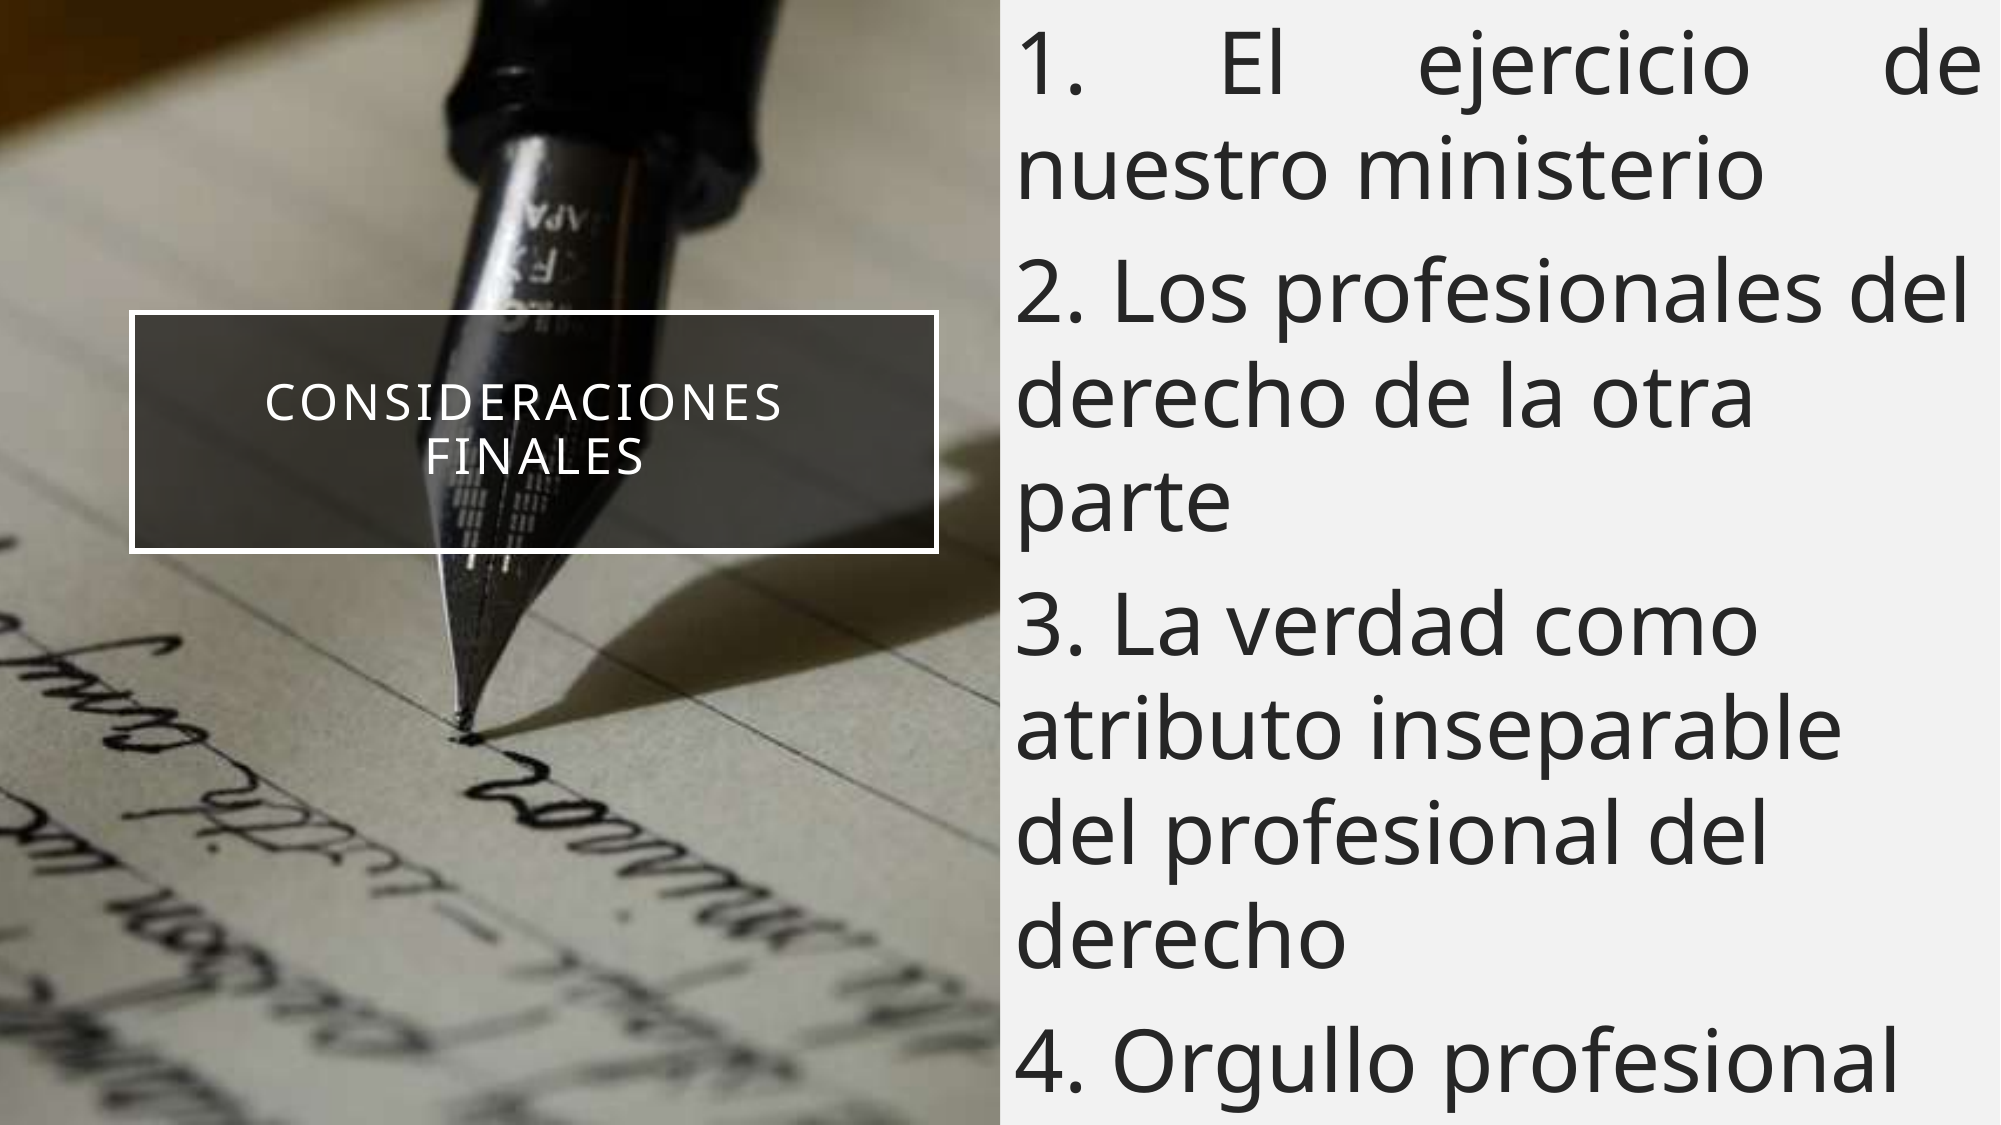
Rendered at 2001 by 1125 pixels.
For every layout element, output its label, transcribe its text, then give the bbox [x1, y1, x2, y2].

picture [0, 0, 1001, 1125]
list 1. El ejercicio de nuestro ministerio 2. Los profesionales del derecho de la otra parte 3. La verdad como atributo inseparable del profesional del derecho 4. Orgullo profesional [1001, 0, 2000, 1125]
